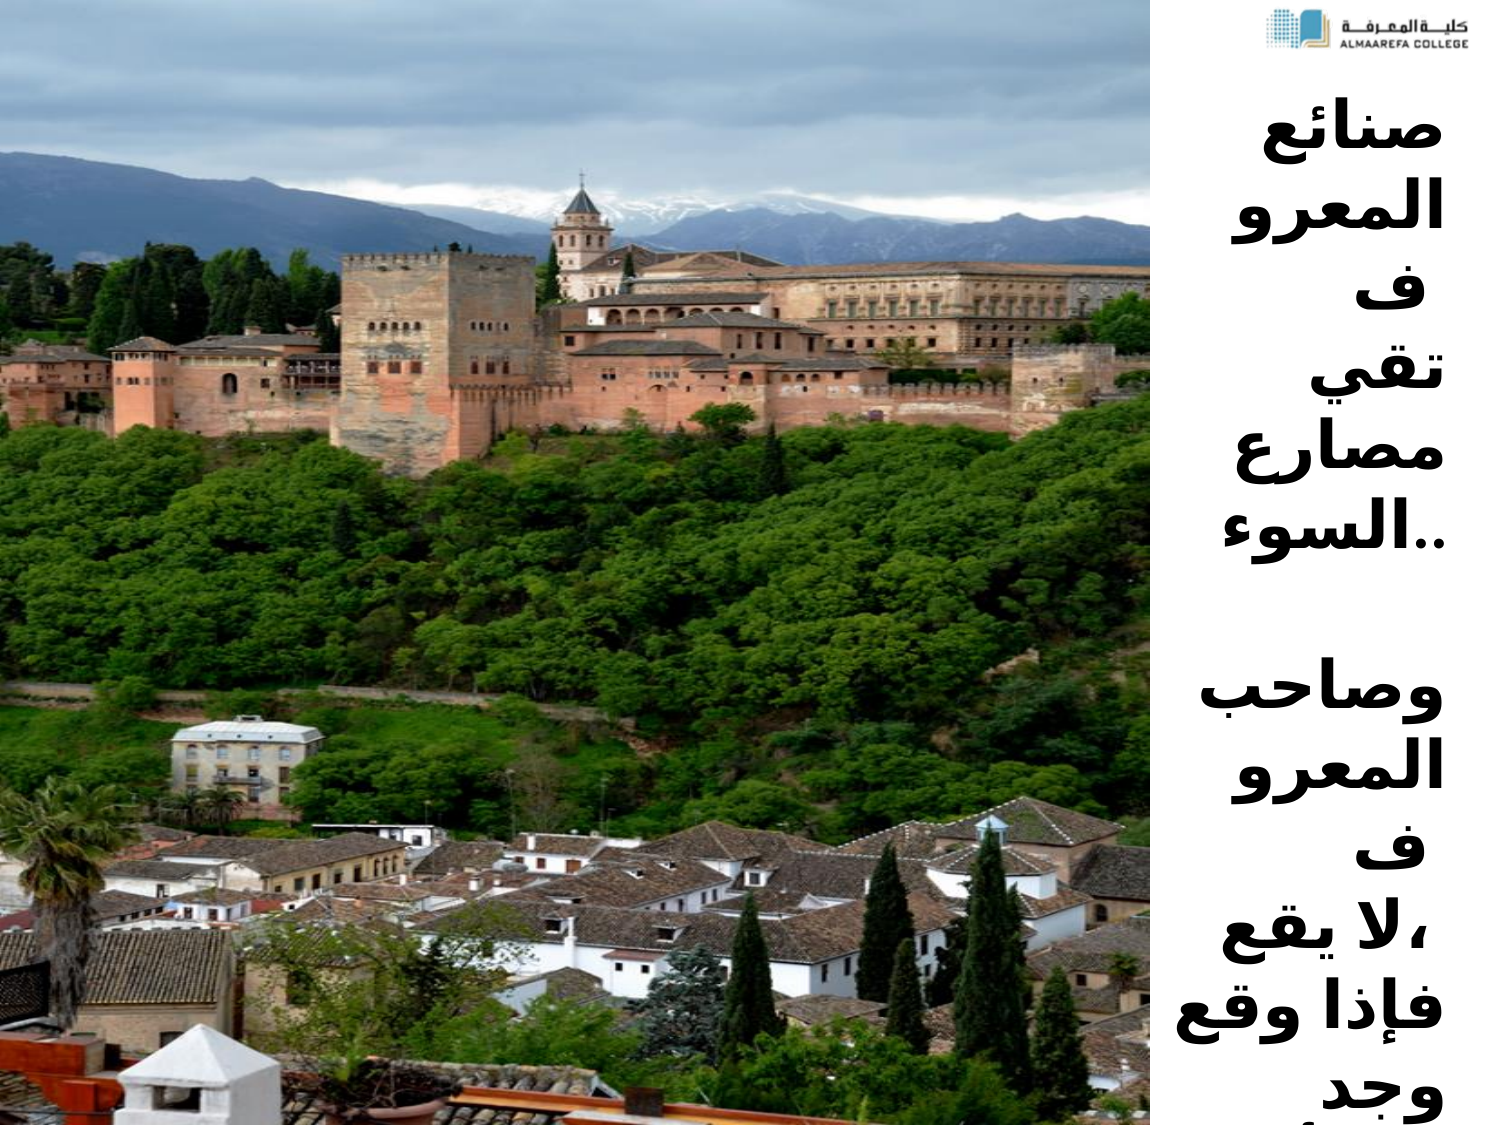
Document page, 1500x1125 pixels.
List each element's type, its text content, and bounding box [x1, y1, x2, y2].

picture [1262, 0, 1473, 65]
text_box صنائع المعروف تقي مصارع السوء.. وصاحب المعروف لا يقع، فإذا وقع وجد متكأ. فقدِّم تَجِد .. [1154, 74, 1463, 1125]
picture [0, 0, 1151, 1125]
